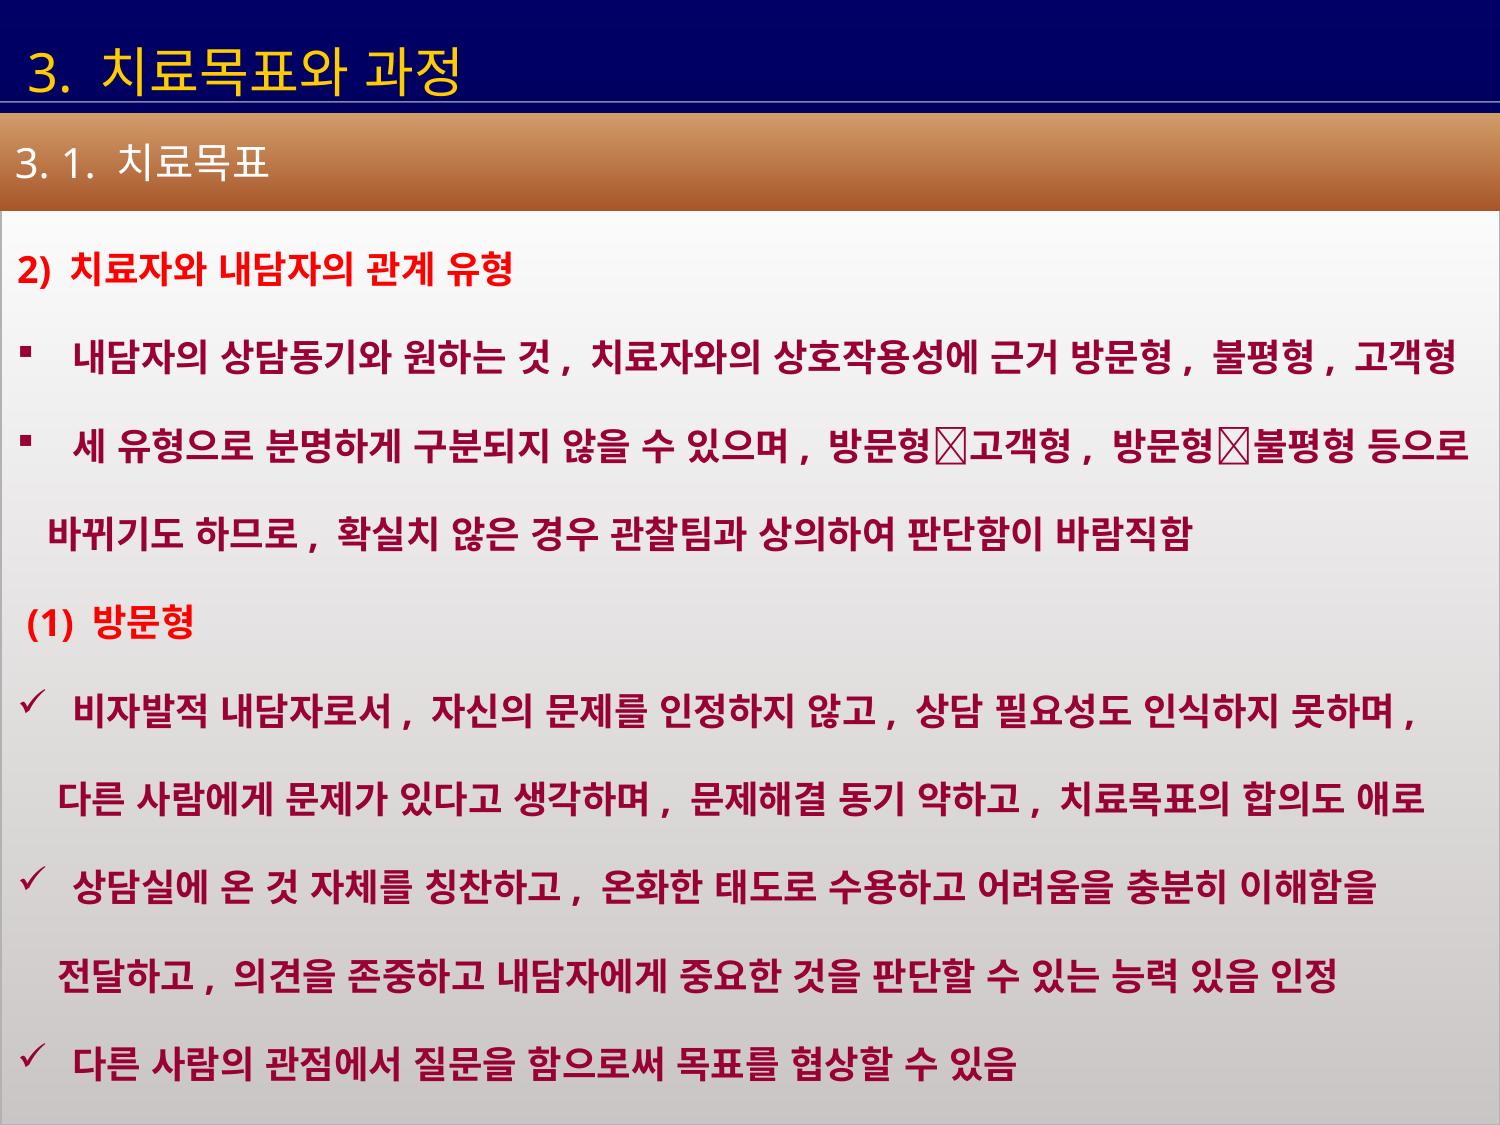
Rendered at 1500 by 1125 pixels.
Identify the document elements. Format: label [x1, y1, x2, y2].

text_box [0, 30, 1500, 1125]
